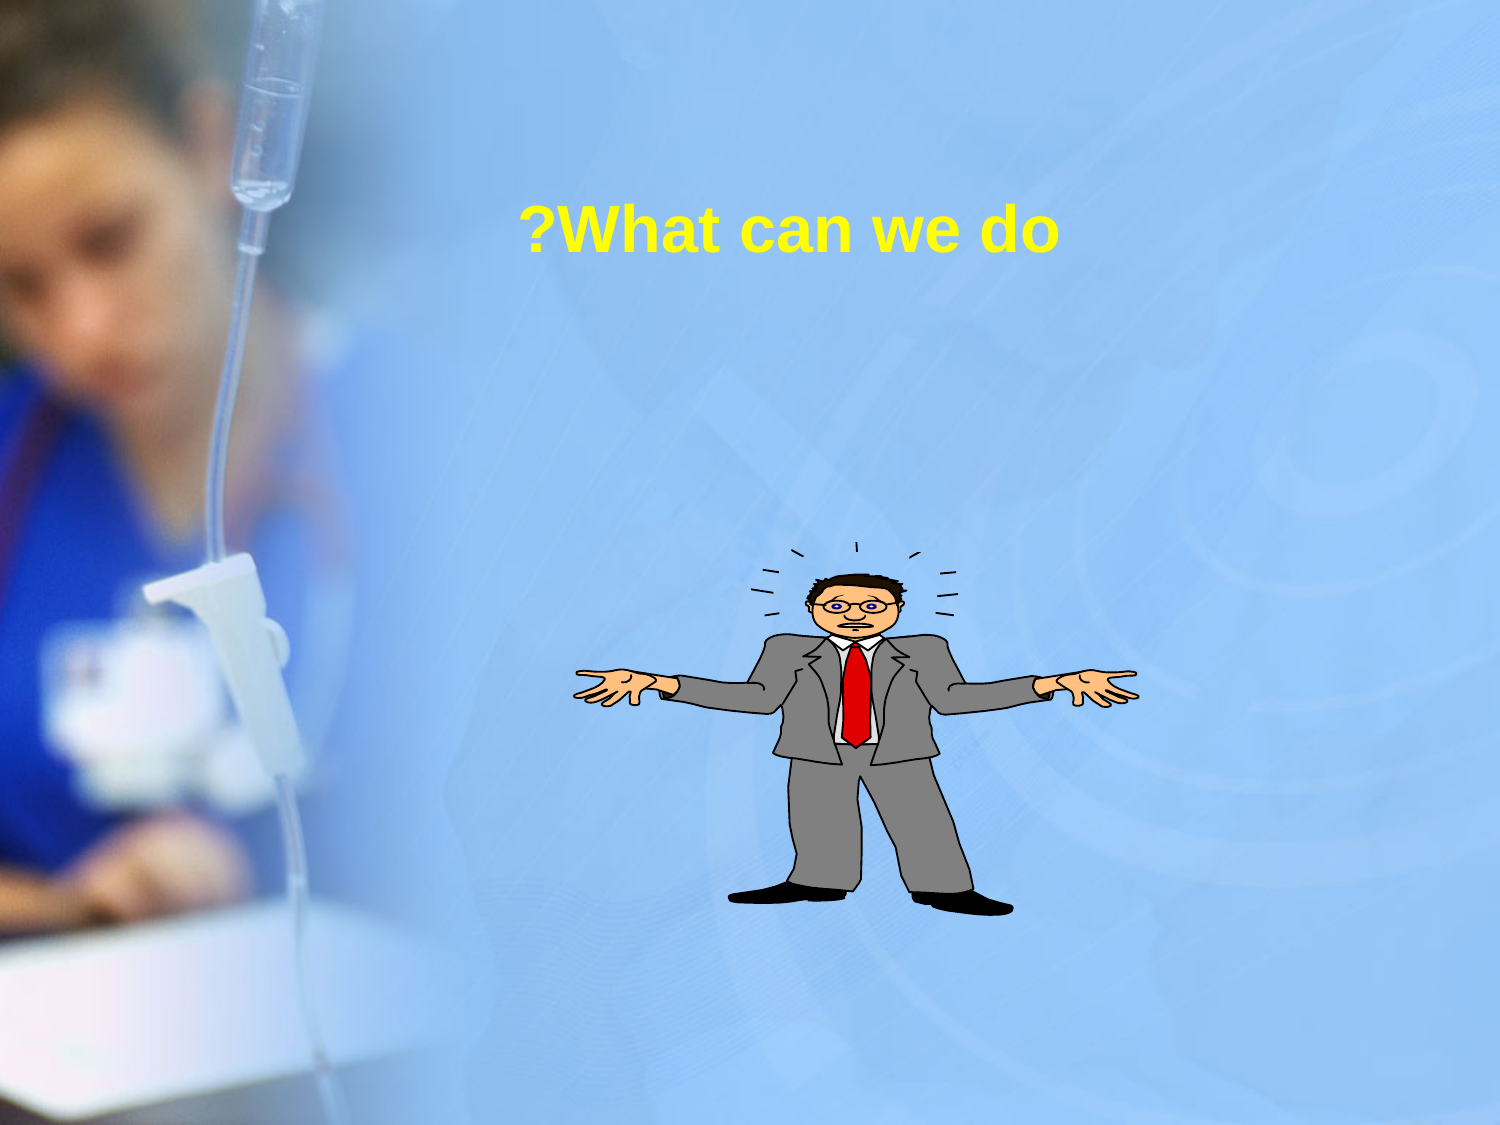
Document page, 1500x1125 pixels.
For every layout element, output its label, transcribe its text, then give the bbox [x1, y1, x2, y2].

picture [0, 0, 1500, 1125]
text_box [571, 542, 1144, 917]
title What can we do? [502, 85, 1125, 274]
